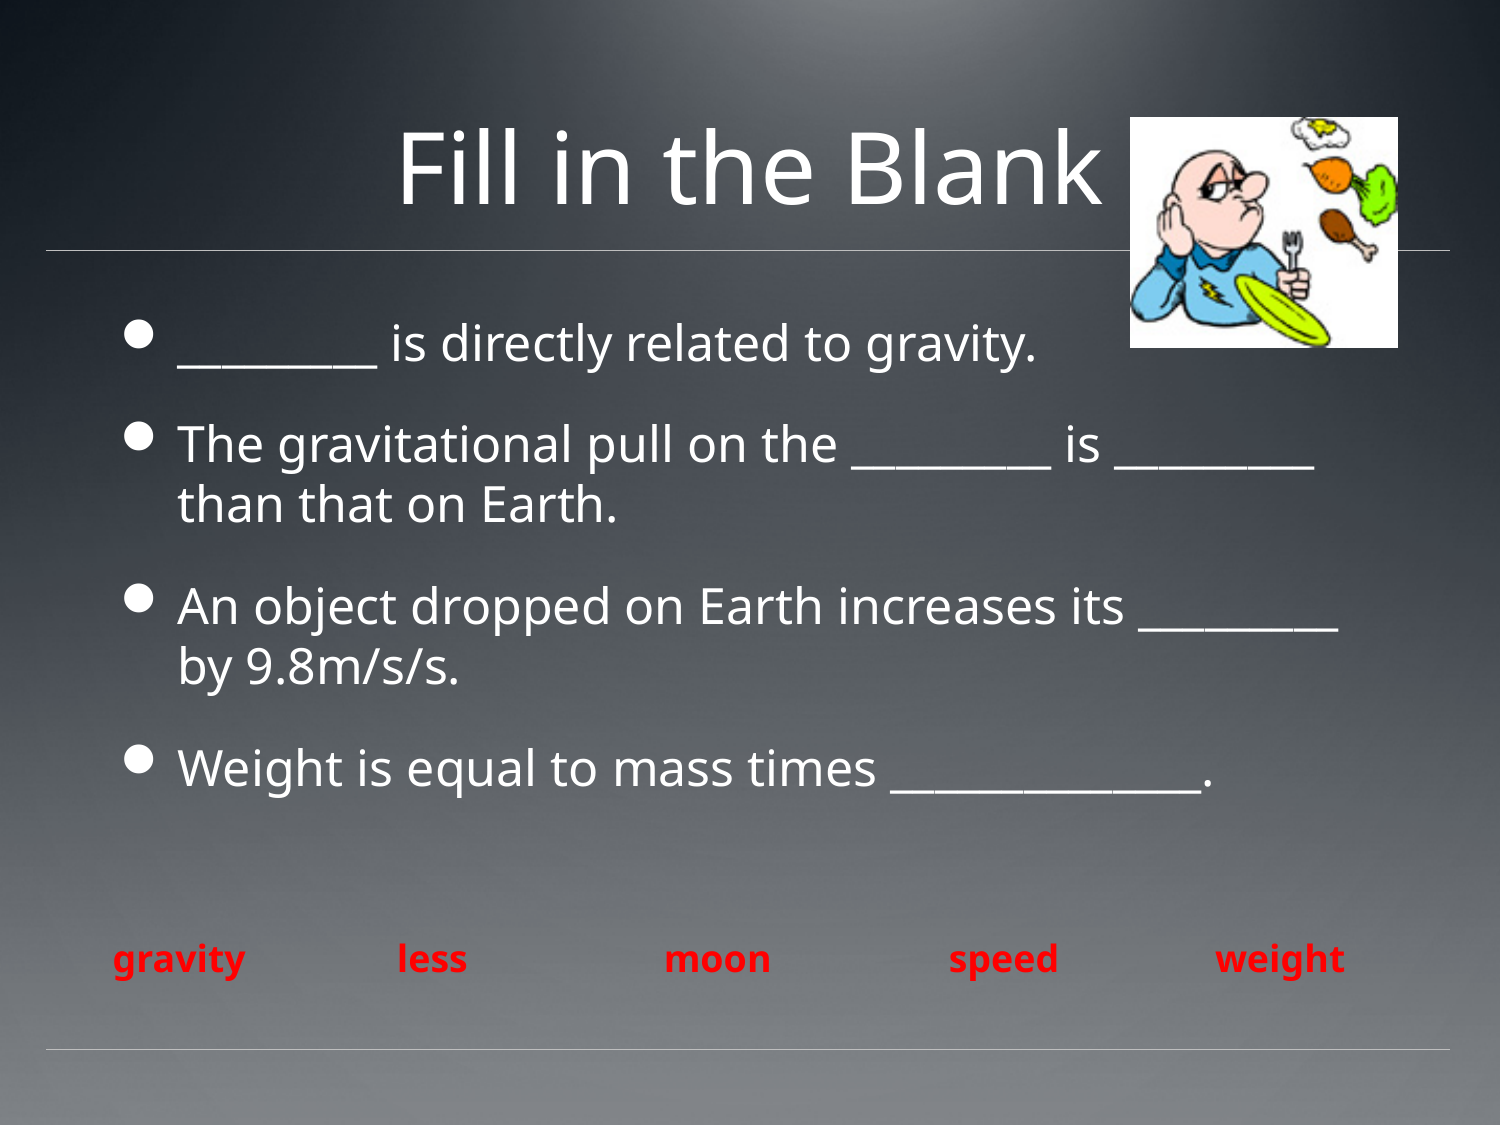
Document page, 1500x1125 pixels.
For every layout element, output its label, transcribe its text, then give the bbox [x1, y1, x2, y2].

text_box less [382, 927, 483, 988]
title Fill in the Blank [105, 17, 1394, 233]
text_box moon [648, 927, 787, 988]
list _________ is directly related to gravity. The gravitational pull on the _________ is _________ than that on Earth. An object dropped on Earth increases its _________ by 9.8m/s/s. Weight is equal to mass times ______________. [105, 303, 1398, 928]
picture [1128, 115, 1400, 350]
text_box weight [1200, 927, 1361, 988]
text_box gravity [97, 927, 261, 988]
text_box speed [933, 927, 1075, 988]
